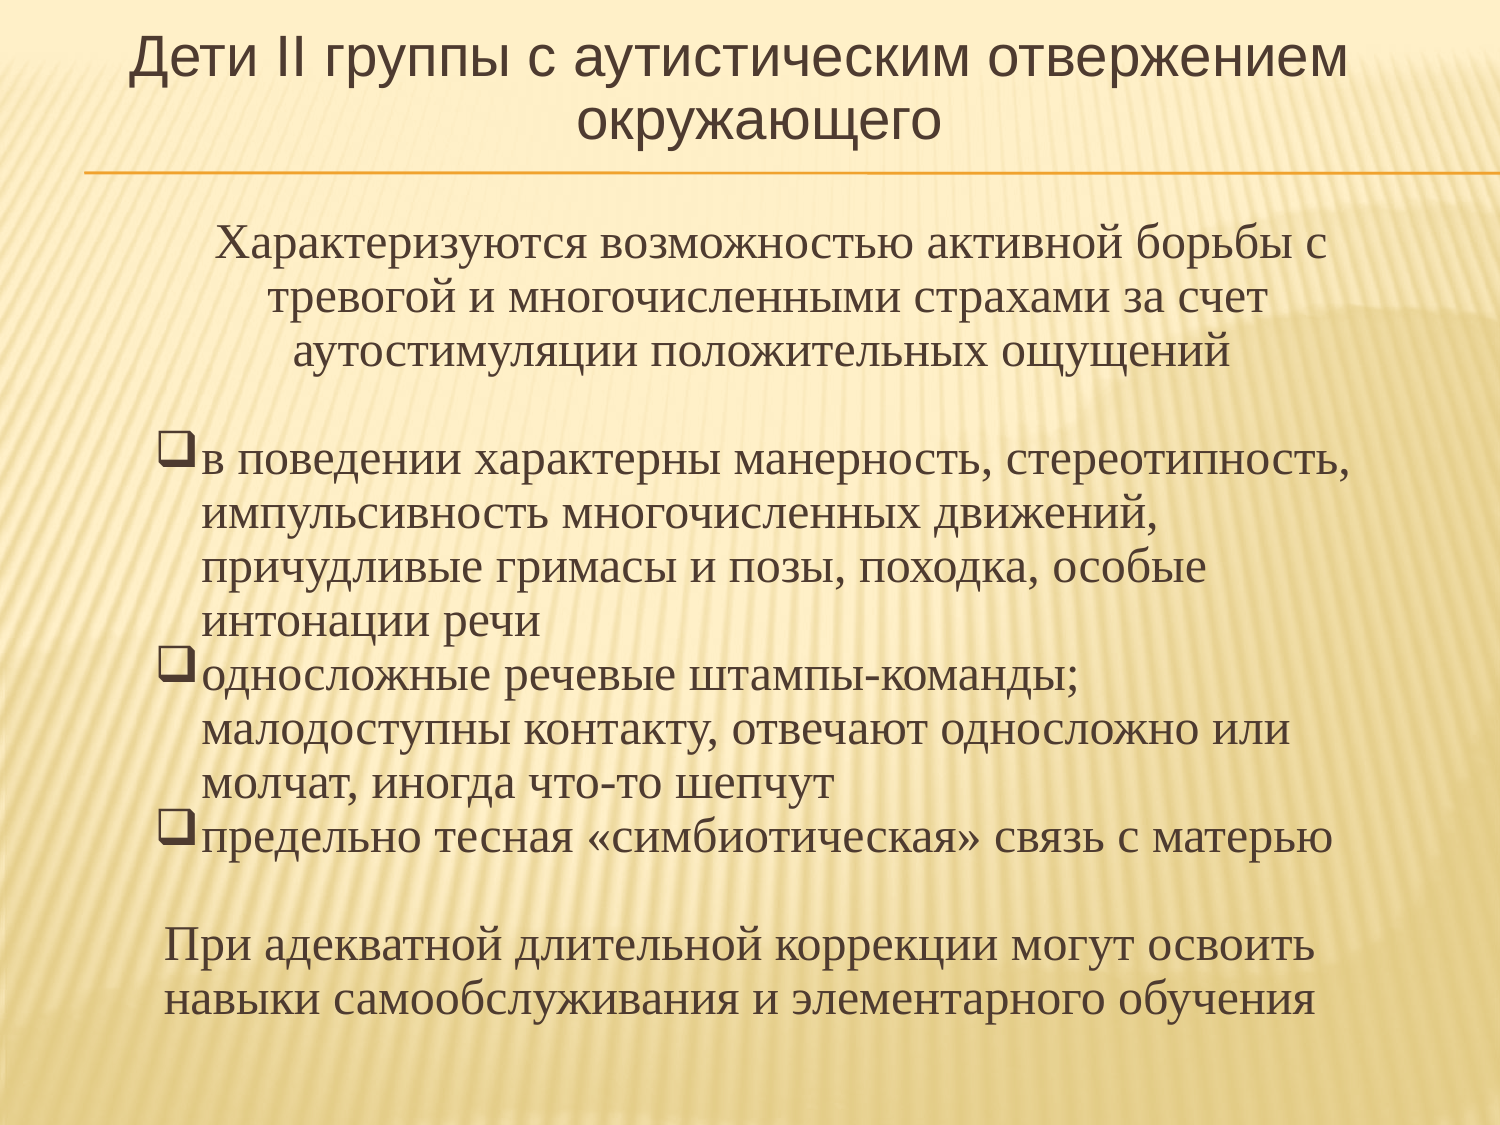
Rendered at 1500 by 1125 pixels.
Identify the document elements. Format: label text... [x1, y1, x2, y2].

text_box Дети II группы с аутистическим отвержением окружающего Характеризуются возможностью активной борьбы с тревогой и многочисленными страхами за счет аутостимуляции положительных ощущений в поведении характерны манерность, стереотипность, импульсивность многочисленных движений, причудливые гримасы и позы, походка, особые интонации речи односложные речевые штампы-команды; малодоступны контакту, отвечают односложно или молчат, иногда что-то шепчут предельно тесная «симбиотическая» связь с матерью При адекватной длительной коррекции могут освоить навыки самообслуживания и элементарного обучения [64, 19, 1415, 1094]
